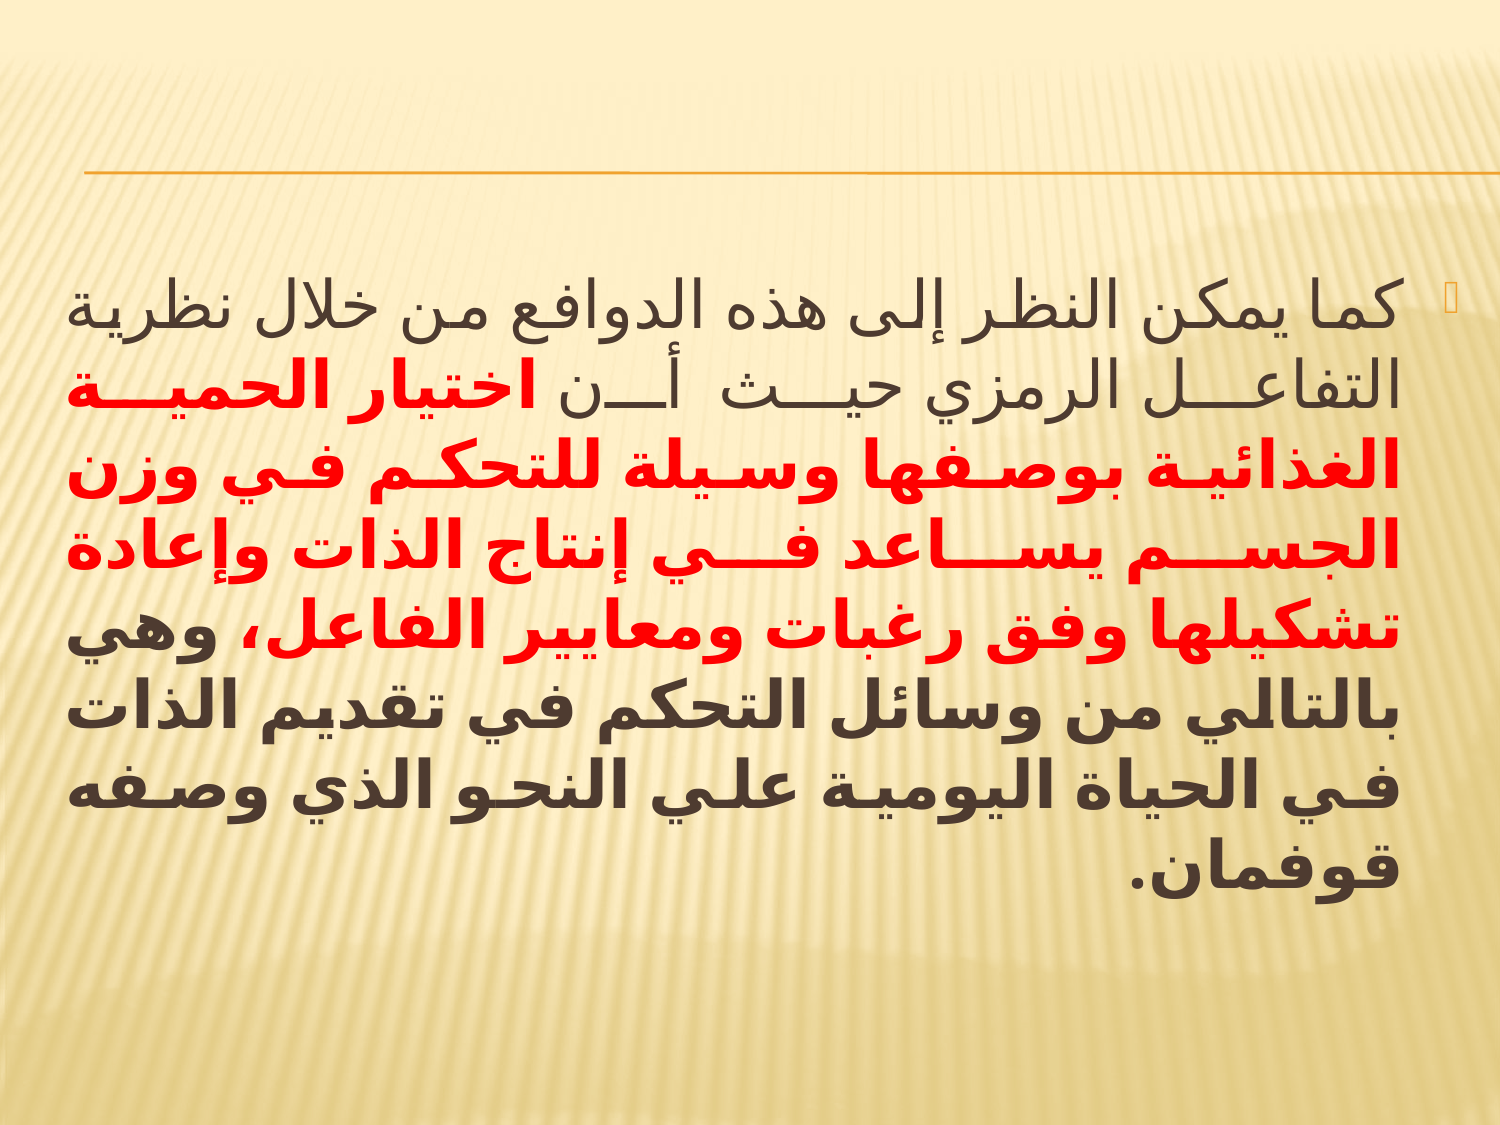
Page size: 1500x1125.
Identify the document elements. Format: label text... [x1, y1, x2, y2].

list كما يمكن النظر إلى هذه الدوافع من خلال نظرية التفاعل الرمزي حيث أن اختيار الحمية الغذائية بوصفها وسيلة للتحكم في وزن الجسم يساعد في إنتاج الذات وإعادة تشكيلها وفق رغبات ومعايير الفاعل، وهي بالتالي من وسائل التحكم في تقديم الذات في الحياة اليومية علي النحو الذي وصفه قوفمان. [50, 254, 1475, 998]
